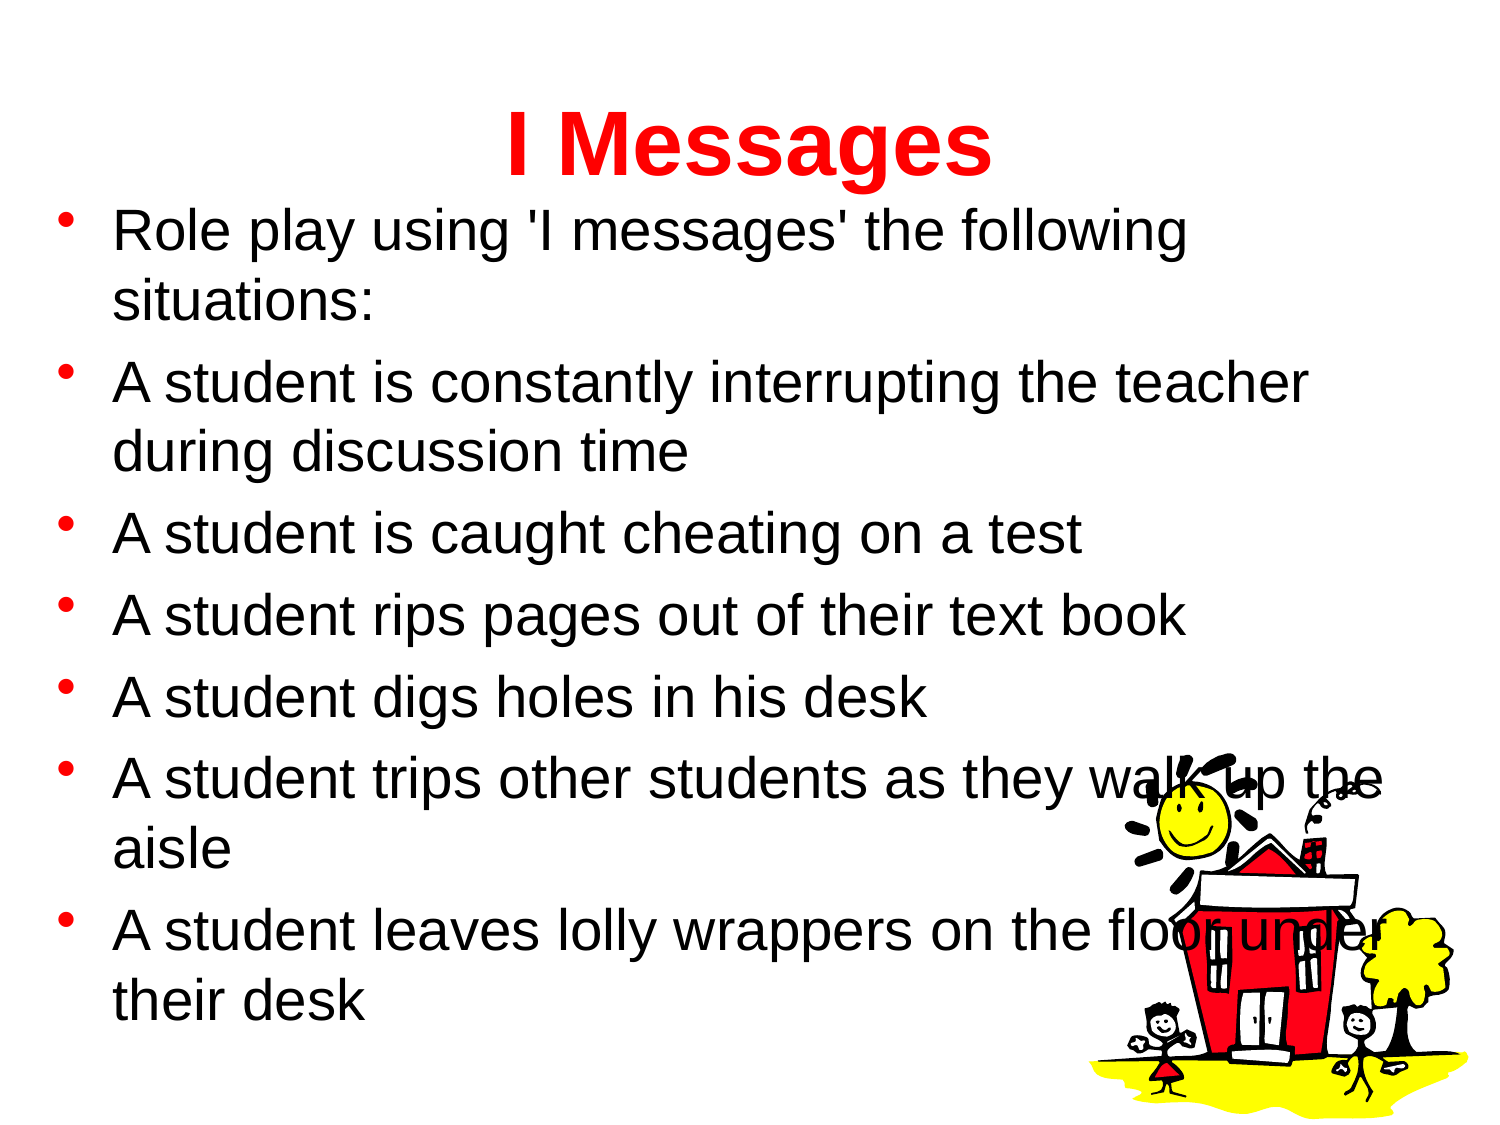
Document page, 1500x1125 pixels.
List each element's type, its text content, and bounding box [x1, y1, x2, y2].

list Role play using 'I messages' the following situations: A student is constantly interrupting the teacher during discussion time A student is caught cheating on a test A student rips pages out of their text book A student digs holes in his desk A student trips other students as they walk up the aisle A student leaves lolly wrappers on the floor under their desk [41, 184, 1459, 928]
title I Messages [74, 44, 1426, 184]
